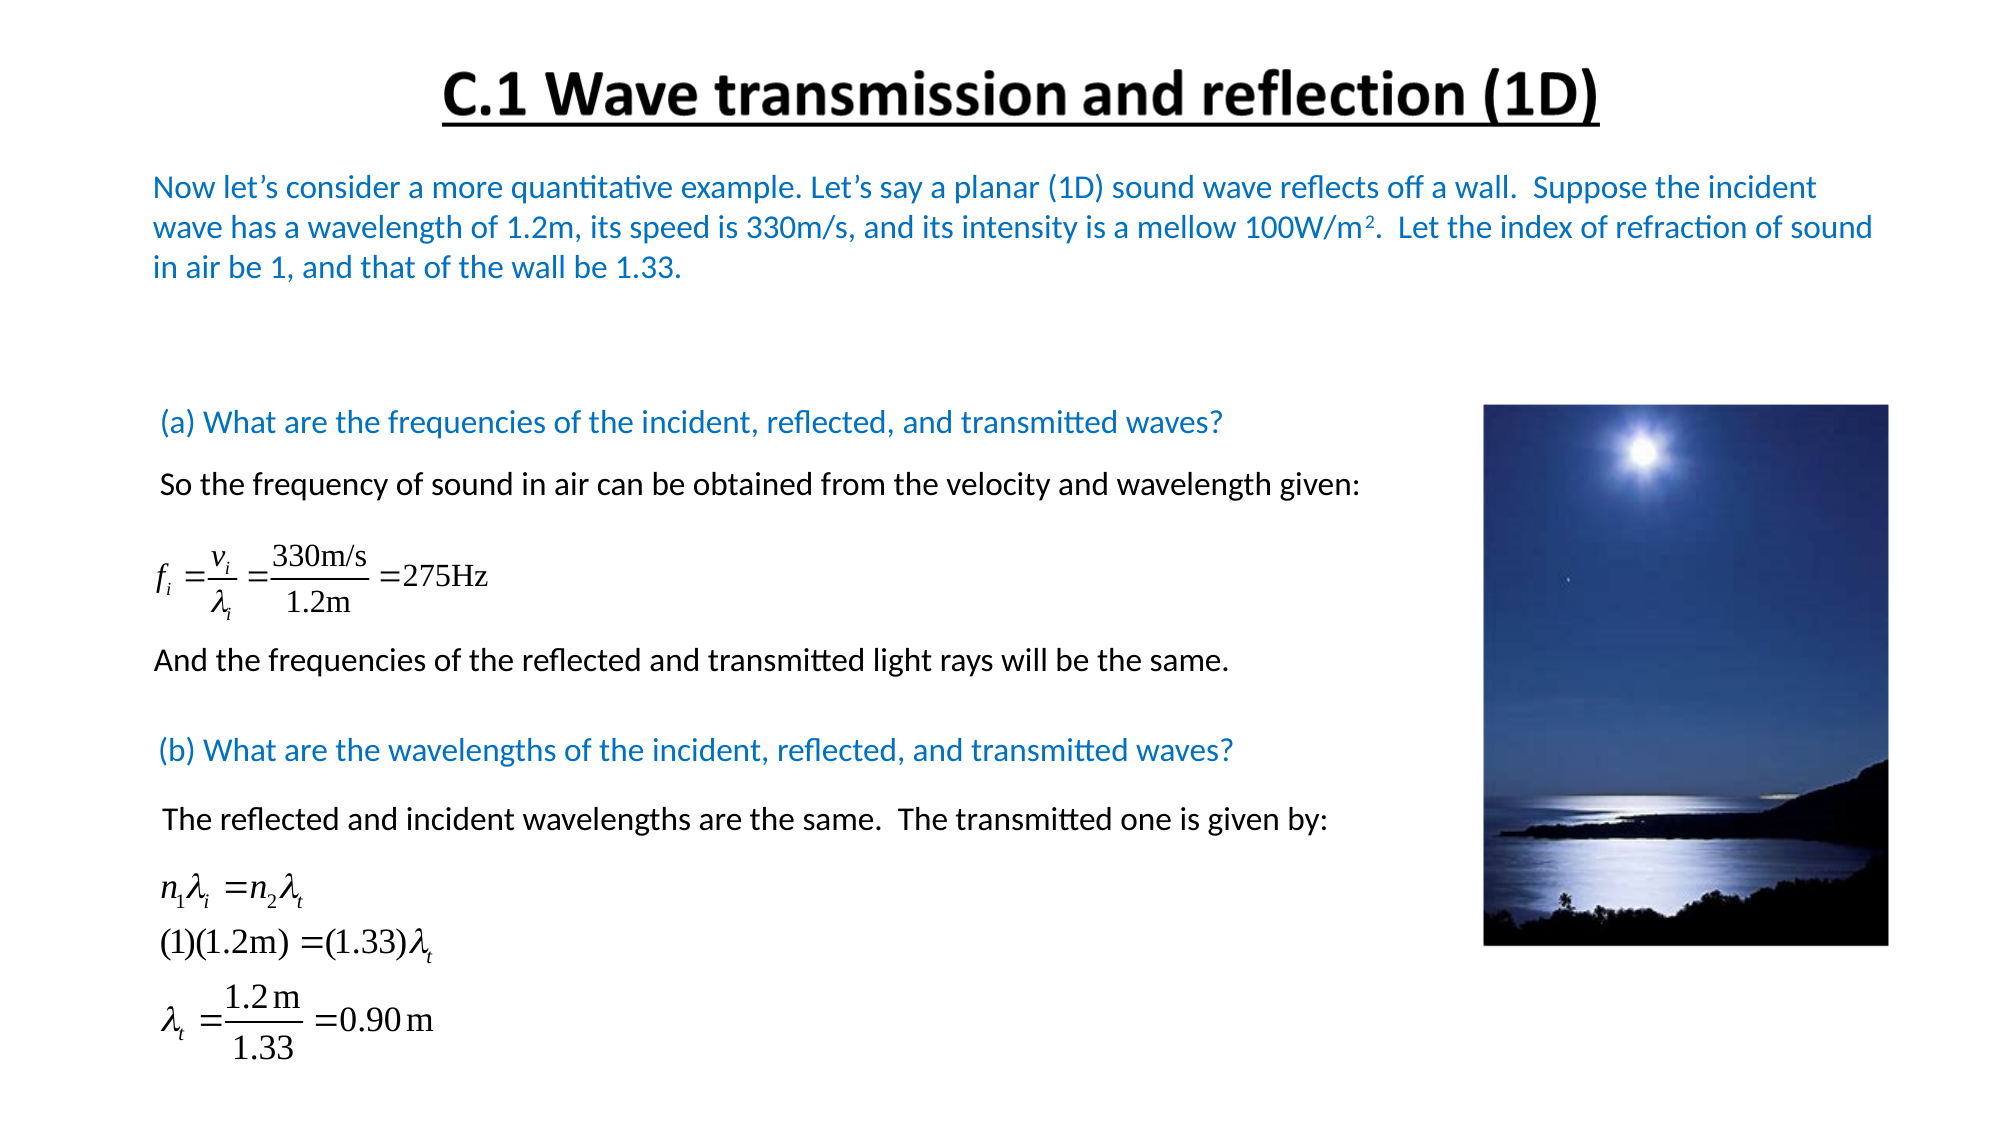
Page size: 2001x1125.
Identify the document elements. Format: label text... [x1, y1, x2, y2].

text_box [154, 864, 443, 1068]
text_box The reflected and incident wavelengths are the same. The transmitted one is given by: [147, 789, 1345, 845]
text_box And the frequencies of the reflected and transmitted light rays will be the same. [139, 630, 1247, 686]
text_box So the frequency of sound in air can be obtained from the velocity and wavelength given: [145, 454, 1378, 509]
picture [401, 32, 1704, 174]
text_box (b) What are the wavelengths of the incident, reflected, and transmitted waves? [143, 720, 1252, 776]
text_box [144, 535, 494, 627]
text_box (a) What are the frequencies of the incident, reflected, and transmitted waves? [145, 393, 1241, 448]
text_box Now let’s consider a more quantitative example. Let’s say a planar (1D) sound wave reflects off a wall. Suppose the incident wave has a wavelength of 1.2m, its speed is 330m/s, and its intensity is a mellow 100W/m2. Let the index of refraction of sound in air be 1, and that of the wall be 1.33. [138, 158, 1895, 293]
picture [1476, 394, 1895, 954]
